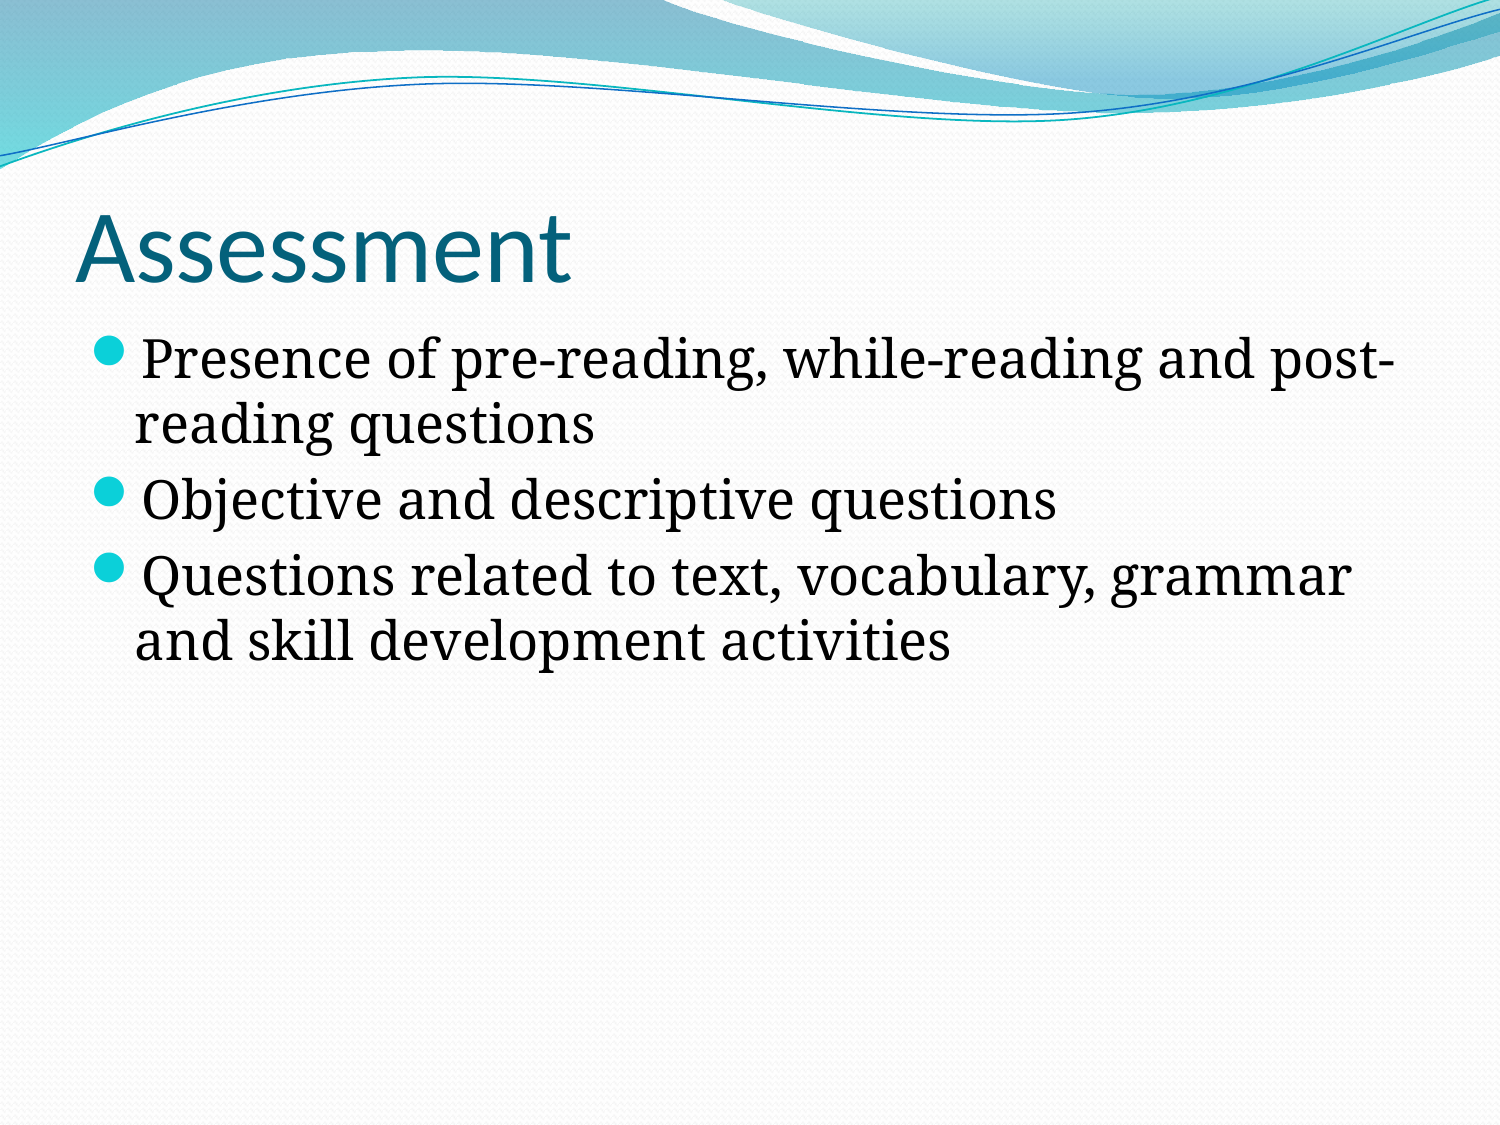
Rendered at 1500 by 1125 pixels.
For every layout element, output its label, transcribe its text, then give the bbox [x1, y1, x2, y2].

list Presence of pre-reading, while-reading and post- reading questions Objective and descriptive questions Questions related to text, vocabulary, grammar and skill development activities [75, 317, 1425, 1038]
title Assessment [75, 115, 1425, 303]
